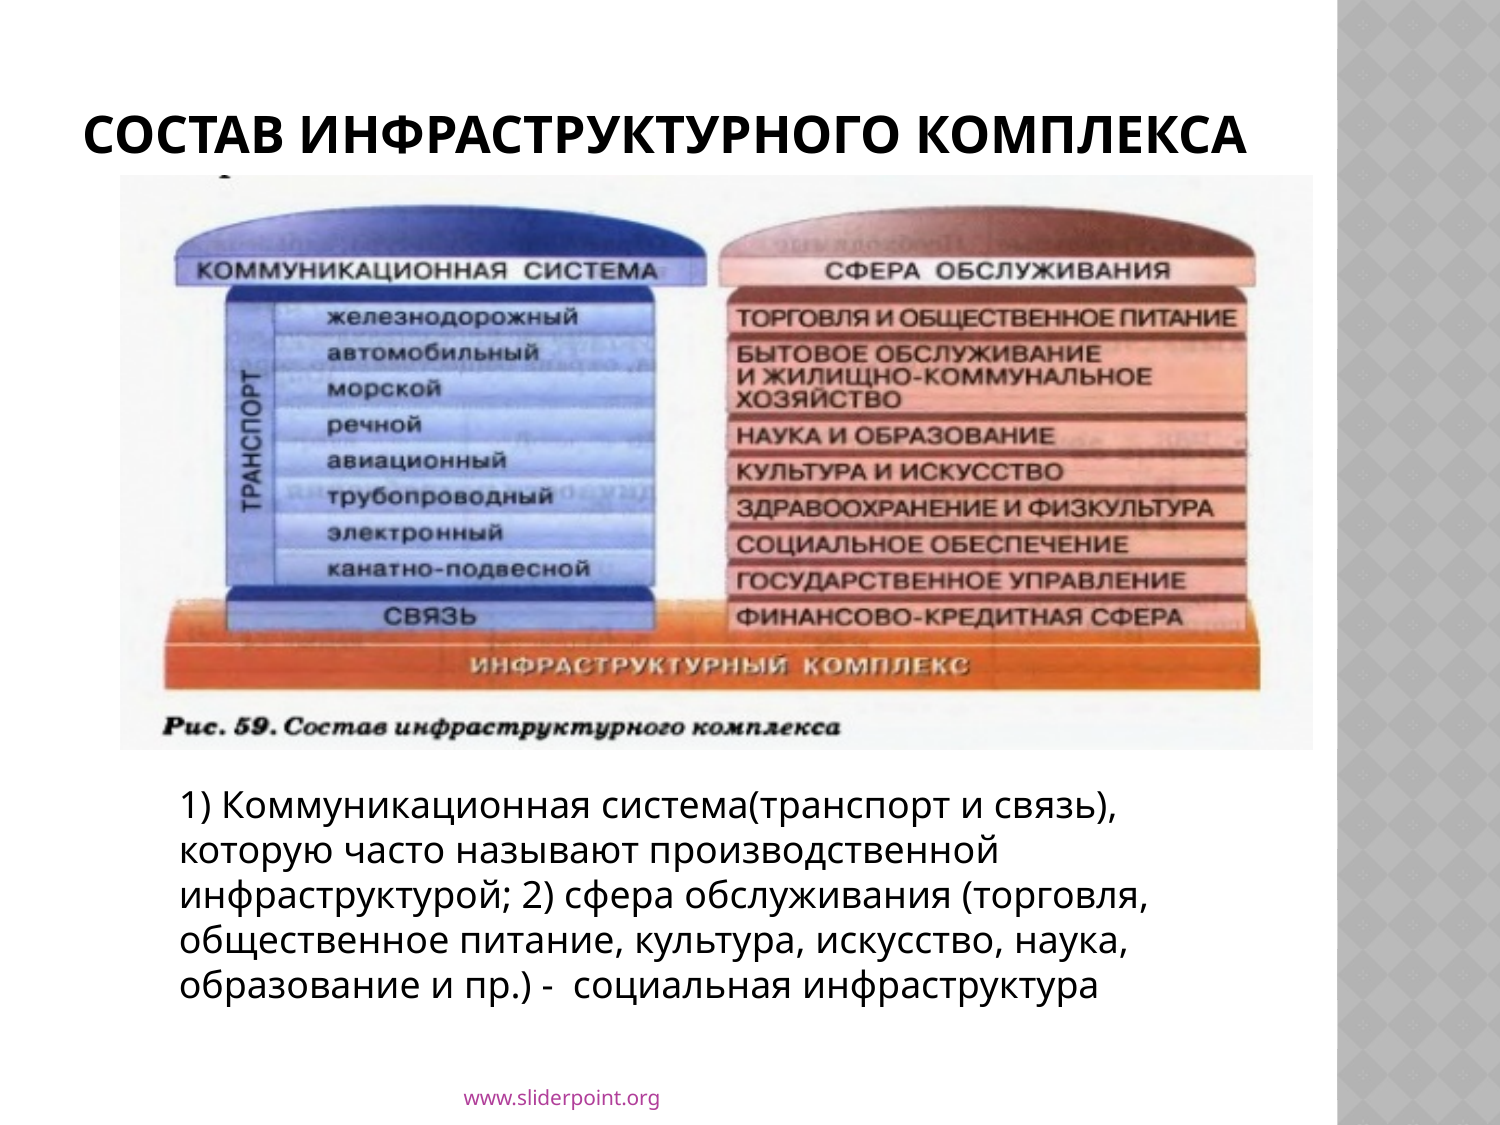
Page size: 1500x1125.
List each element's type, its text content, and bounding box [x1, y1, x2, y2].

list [120, 175, 1313, 751]
footer www.sliderpoint.org [75, 1075, 675, 1114]
text_box 1) Коммуникационная система(транспорт и связь), которую часто называют производственной инфраструктурой; 2) сфера обслуживания (торговля, общественное питание, культура, искусство, наука, образование и пр.) - социальная инфраструктура [163, 773, 1289, 1014]
title СОСТАВ инфраструктурного комплекса [75, 52, 1263, 164]
